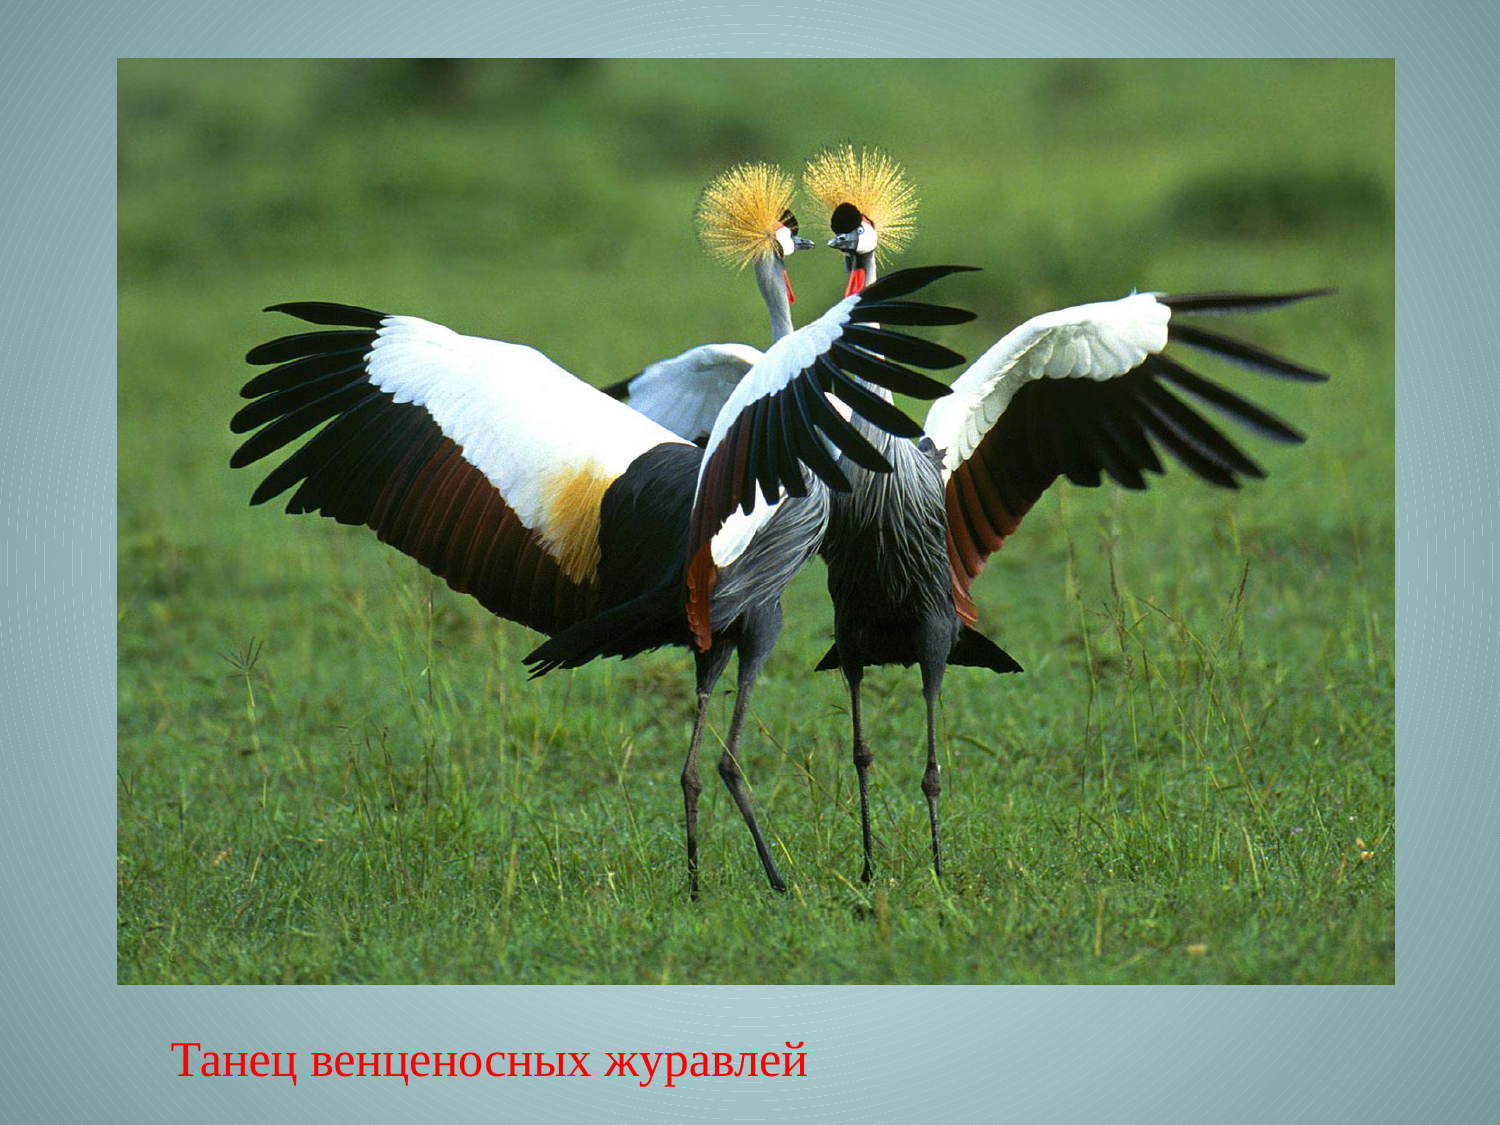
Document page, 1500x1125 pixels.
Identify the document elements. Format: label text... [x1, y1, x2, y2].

picture [116, 58, 1395, 985]
text_box Танец венценосных журавлей [155, 1019, 824, 1095]
